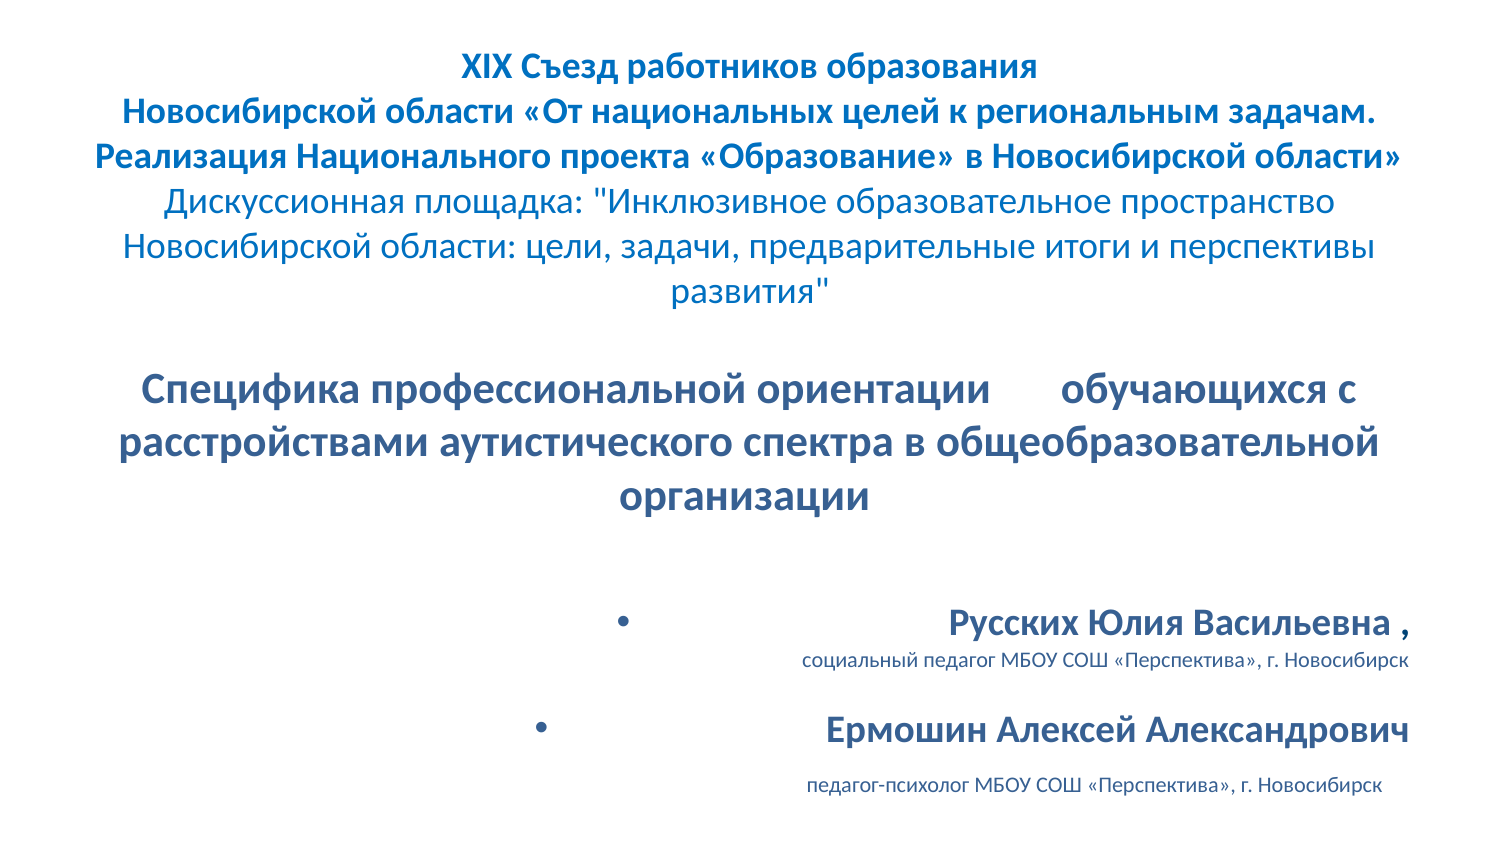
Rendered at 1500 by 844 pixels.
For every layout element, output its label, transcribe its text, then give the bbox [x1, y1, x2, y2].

list Специфика профессиональной ориентации обучающихся с расстройствами аутистического спектра в общеобразовательной организации Русских Юлия Васильевна , социальный педагог МБОУ СОШ «Перспектива», г. Новосибирск Ермошин Алексей Александрович педагог-психолог МБОУ СОШ «Перспектива», г. Новосибирск [75, 351, 1425, 812]
title XIX Съезд работников образования Новосибирской области «От национальных целей к региональным задачам. Реализация Национального проекта «Образование» в Новосибирской области» Дискуссионная площадка: "Инклюзивное образовательное пространство Новосибирской области: цели, задачи, предварительные итоги и перспективы развития" [75, 32, 1425, 351]
